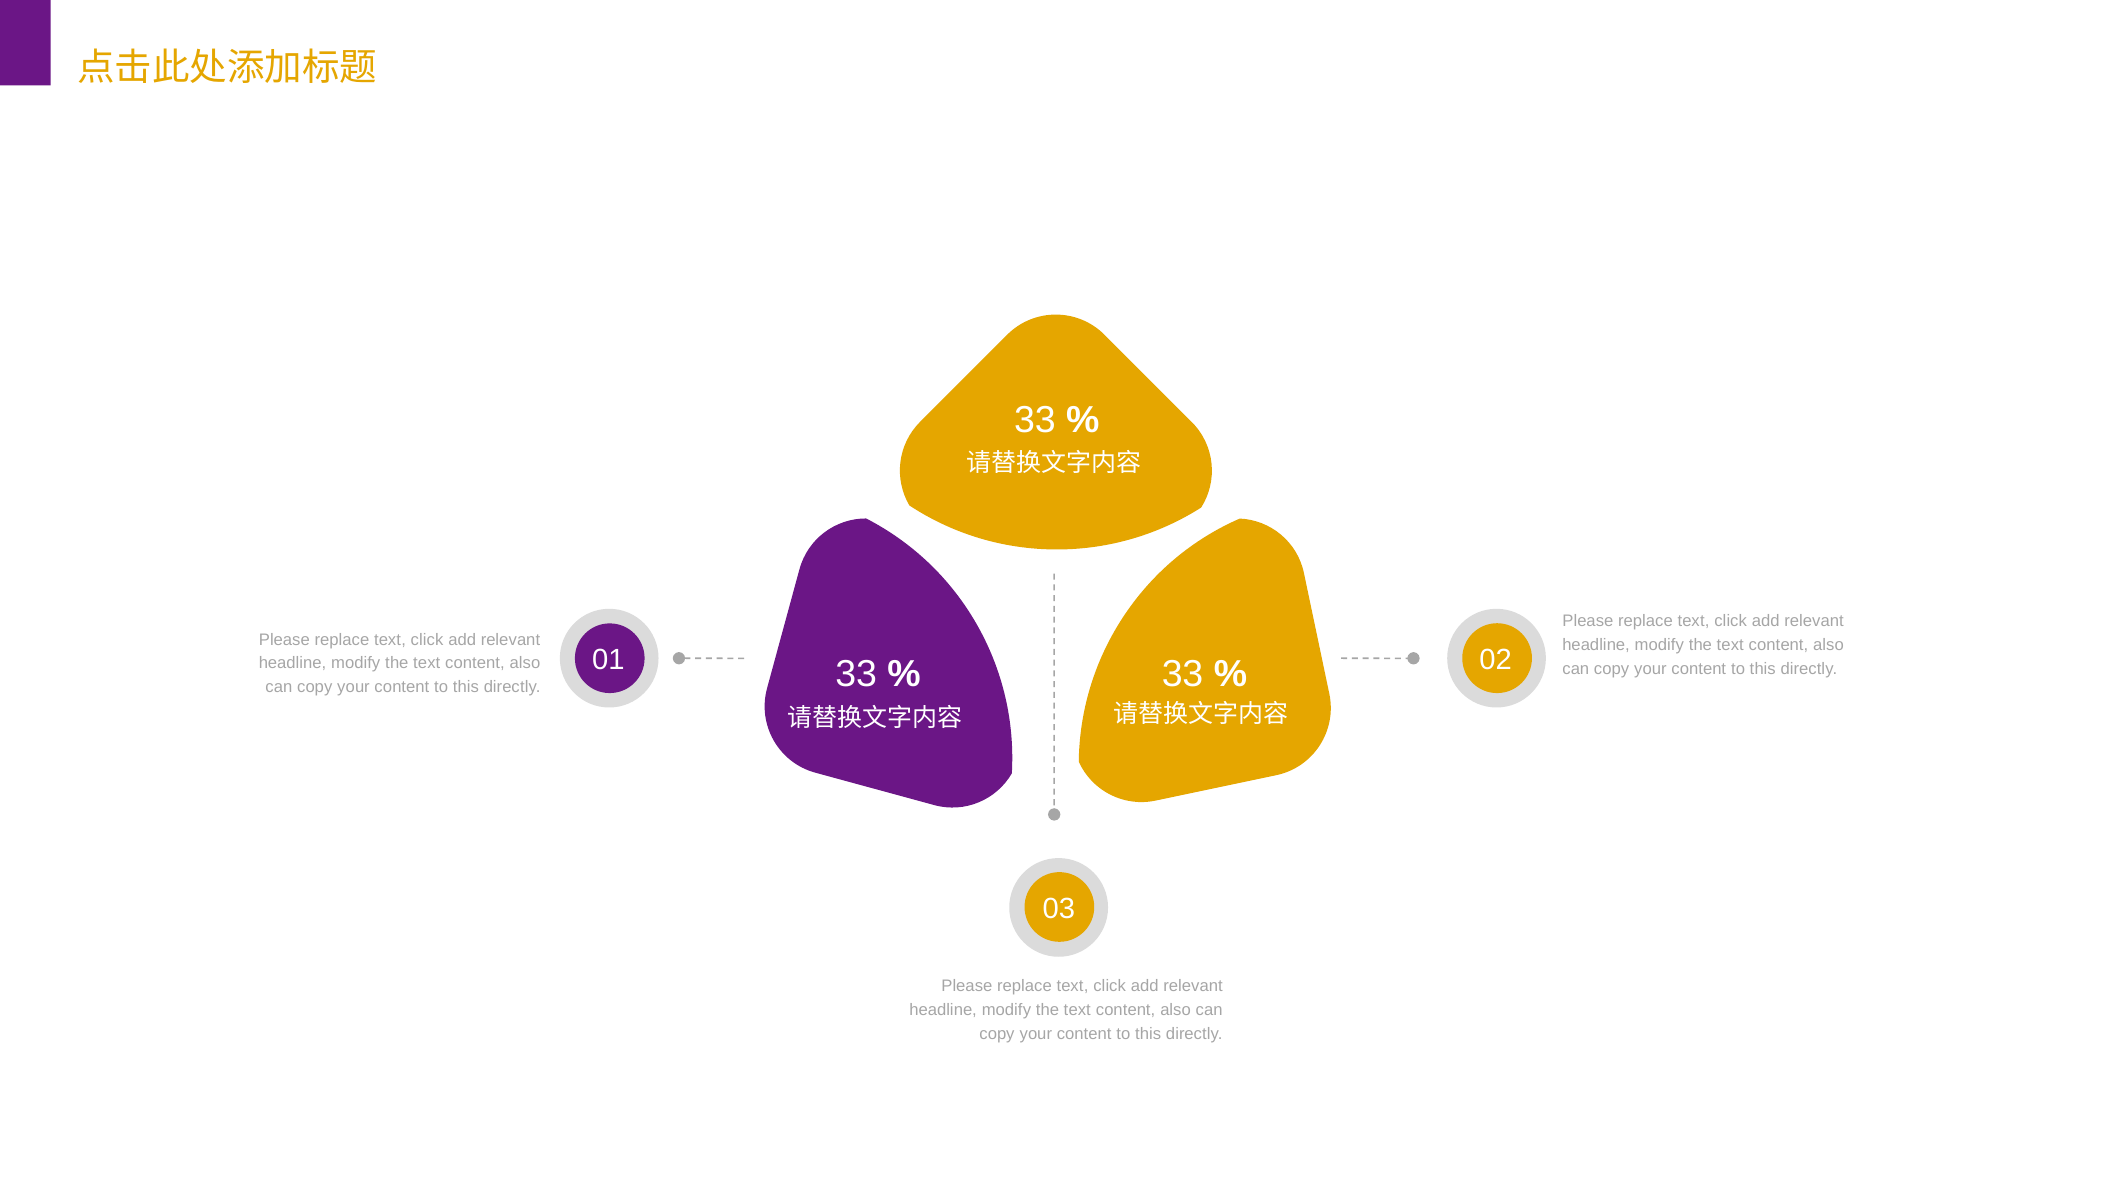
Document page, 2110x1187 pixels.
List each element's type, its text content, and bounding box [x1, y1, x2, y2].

text_box [899, 314, 1212, 550]
text_box Please replace text, click add relevant headline, modify the text content, also can copy your content to this directly. [233, 624, 541, 697]
text_box [1024, 872, 1095, 942]
text_box [764, 518, 1013, 808]
text_box Please replace text, click add relevant headline, modify the text content, also can copy your content to this directly. [874, 970, 1224, 1043]
text_box [559, 608, 659, 708]
text_box 33 % [1130, 621, 1279, 694]
text_box Please replace text, click add relevant headline, modify the text content, also can copy your content to this directly. [1562, 605, 1870, 678]
text_box 33 % [803, 621, 953, 694]
text_box [1078, 518, 1331, 803]
text_box 请替换文字内容 [784, 697, 970, 735]
text_box 点击此处添加标题 [62, 35, 417, 94]
text_box 请替换文字内容 [963, 442, 1149, 480]
text_box 01 [585, 634, 633, 683]
text_box [672, 652, 691, 665]
text_box [1009, 858, 1109, 957]
text_box 02 [1473, 634, 1520, 683]
text_box [1447, 608, 1546, 708]
text_box 03 [1036, 884, 1083, 931]
text_box 33 % [982, 368, 1131, 441]
text_box [574, 623, 645, 694]
text_box [1047, 807, 1061, 821]
text_box 请替换文字内容 [1110, 693, 1296, 731]
text_box [1407, 652, 1420, 665]
text_box [1462, 623, 1532, 694]
